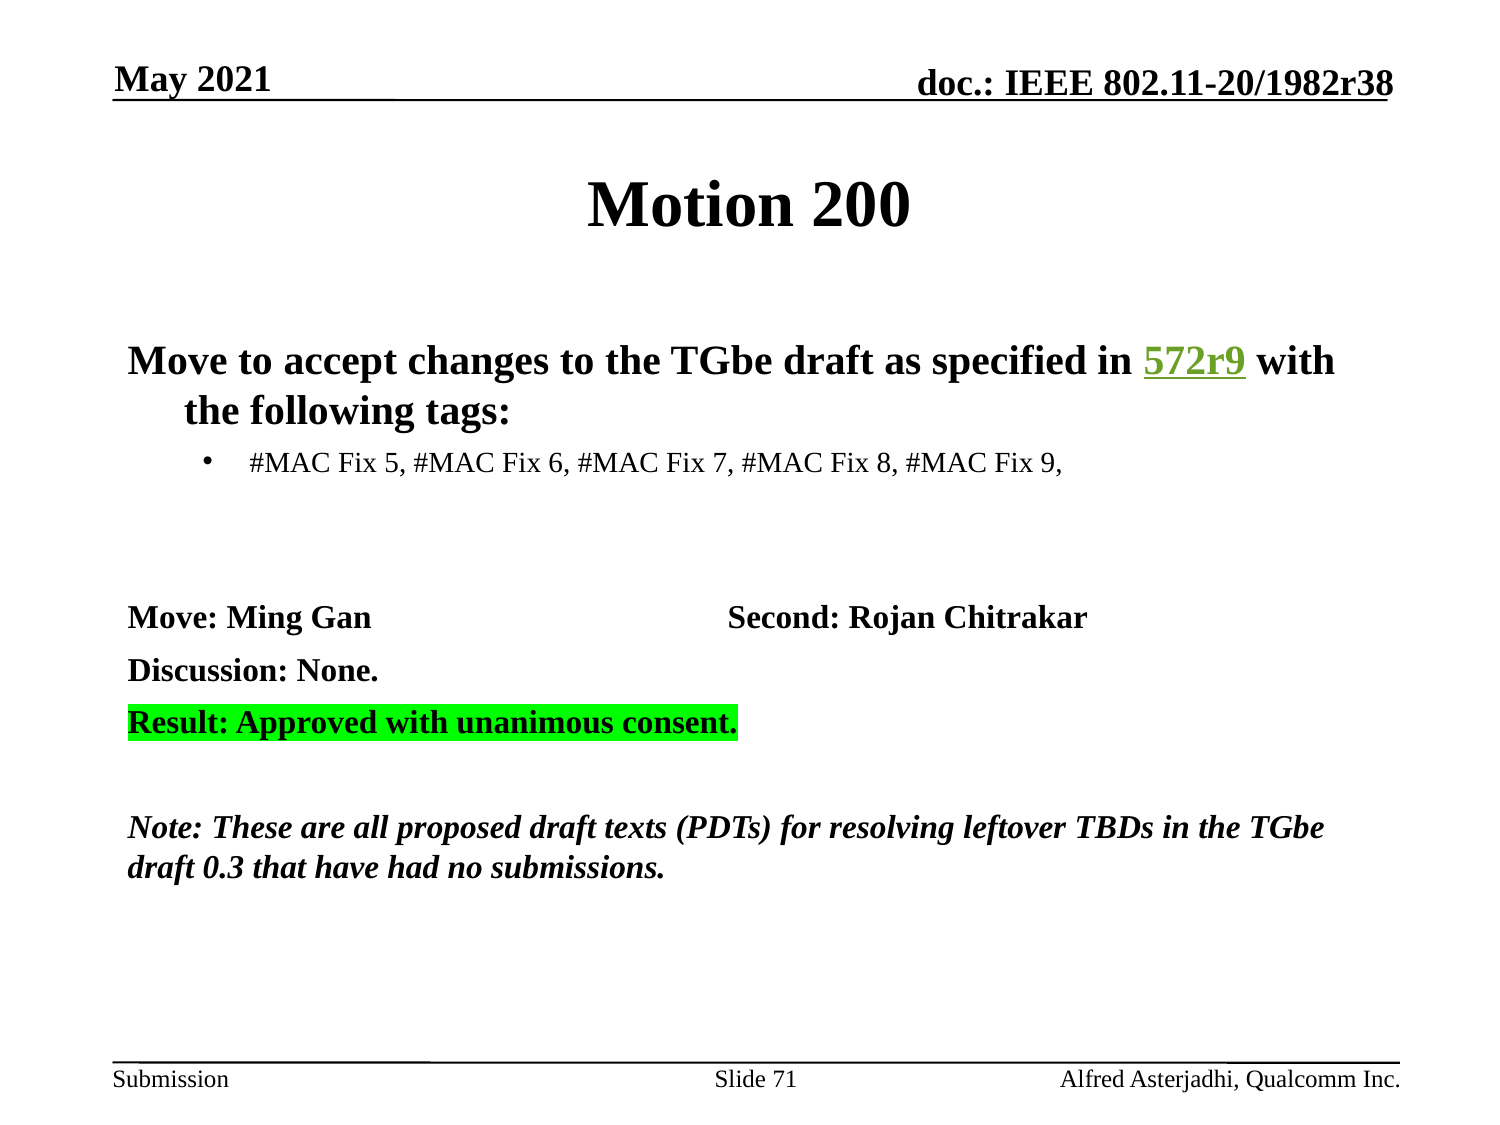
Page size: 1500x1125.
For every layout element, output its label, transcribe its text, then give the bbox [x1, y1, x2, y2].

list Move to accept changes to the TGbe draft as specified in 572r9 with the following tags: #MAC Fix 5, #MAC Fix 6, #MAC Fix 7, #MAC Fix 8, #MAC Fix 9, Move: Ming Gan Second: Rojan Chitrakar Discussion: None. Result: Approved with unanimous consent. Note: These are all proposed draft texts (PDTs) for resolving leftover TBDs in the TGbe draft 0.3 that have had no submissions. [112, 324, 1388, 1000]
title Motion 200 [112, 112, 1388, 288]
slide_number Slide 71 [712, 1061, 800, 1123]
footer Alfred Asterjadhi, Qualcomm Inc. [878, 1061, 1402, 1093]
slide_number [114, 54, 423, 100]
